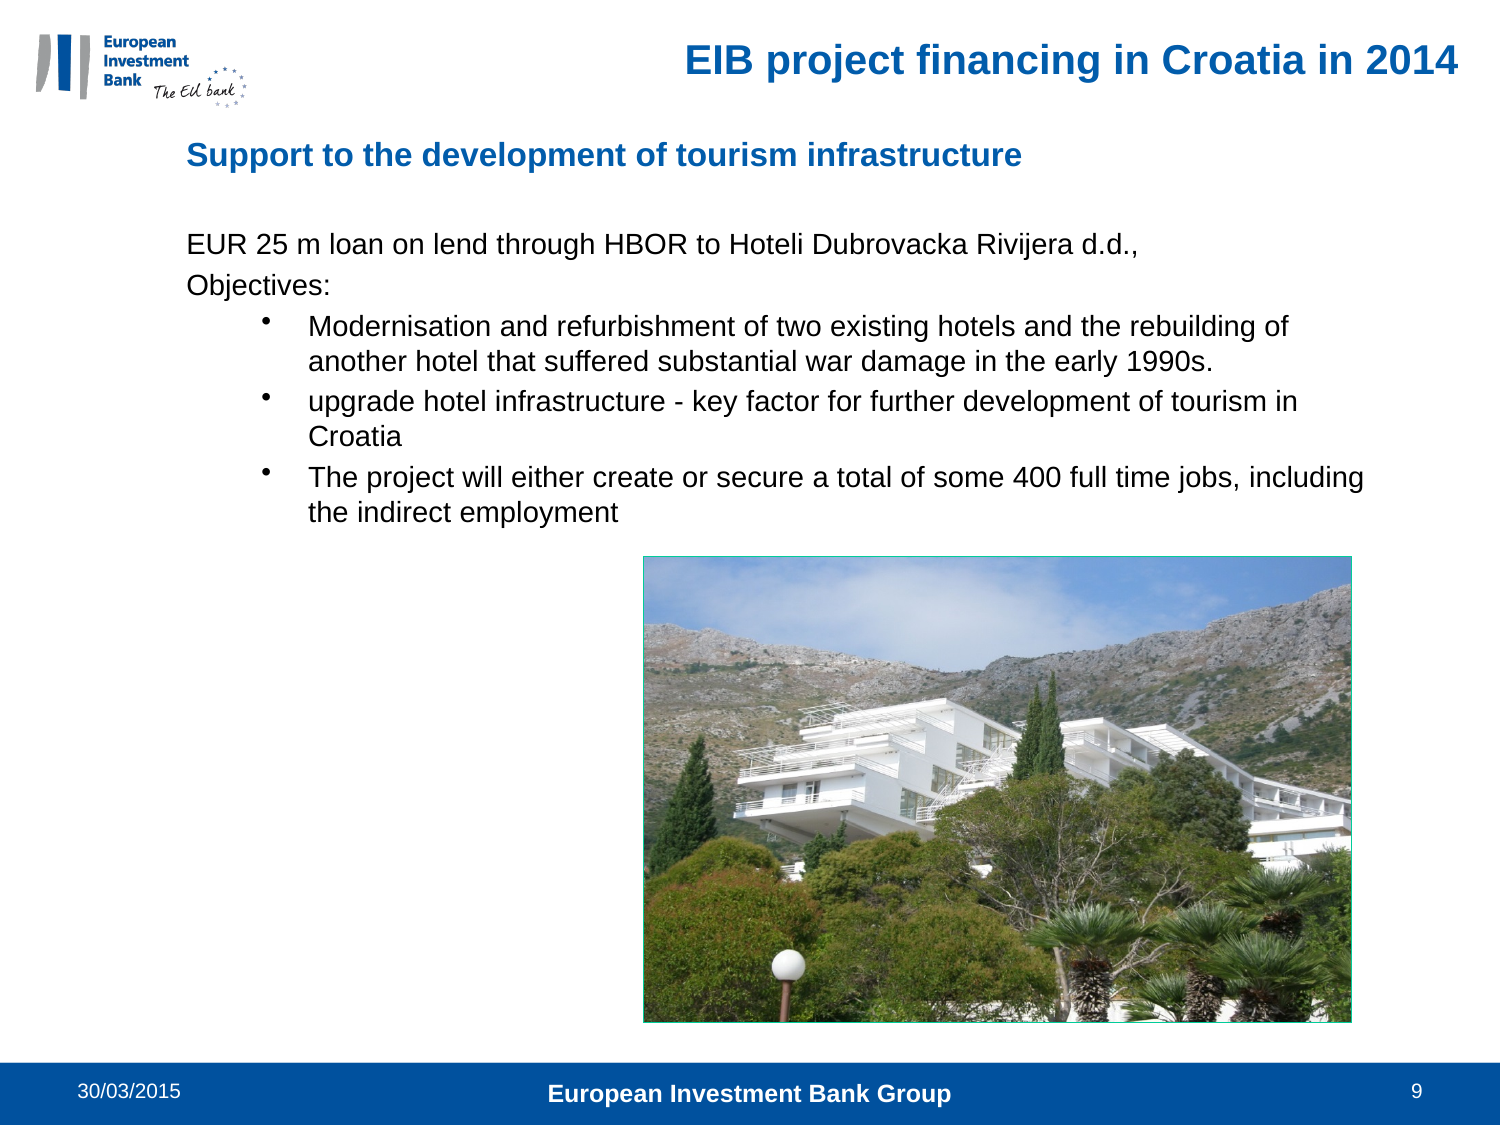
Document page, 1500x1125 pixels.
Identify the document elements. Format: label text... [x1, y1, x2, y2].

title EIB project financing in Croatia in 2014 [395, 7, 1459, 108]
slide_number 9 [1275, 1070, 1438, 1125]
picture [0, 0, 1500, 1125]
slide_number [62, 1070, 225, 1125]
list Support to the development of tourism infrastructure EUR 25 m loan on lend through HBOR to Hoteli Dubrovacka Rivijera d.d., Objectives: Modernisation and refurbishment of two existing hotels and the rebuilding of another hotel that suffered substantial war damage in the early 1990s. upgrade hotel infrastructure - key factor for further development of tourism in Croatia The project will either create or secure a total of some 400 full time jobs, including the indirect employment [171, 125, 1400, 905]
footer European Investment Bank Group [230, 1070, 1270, 1125]
